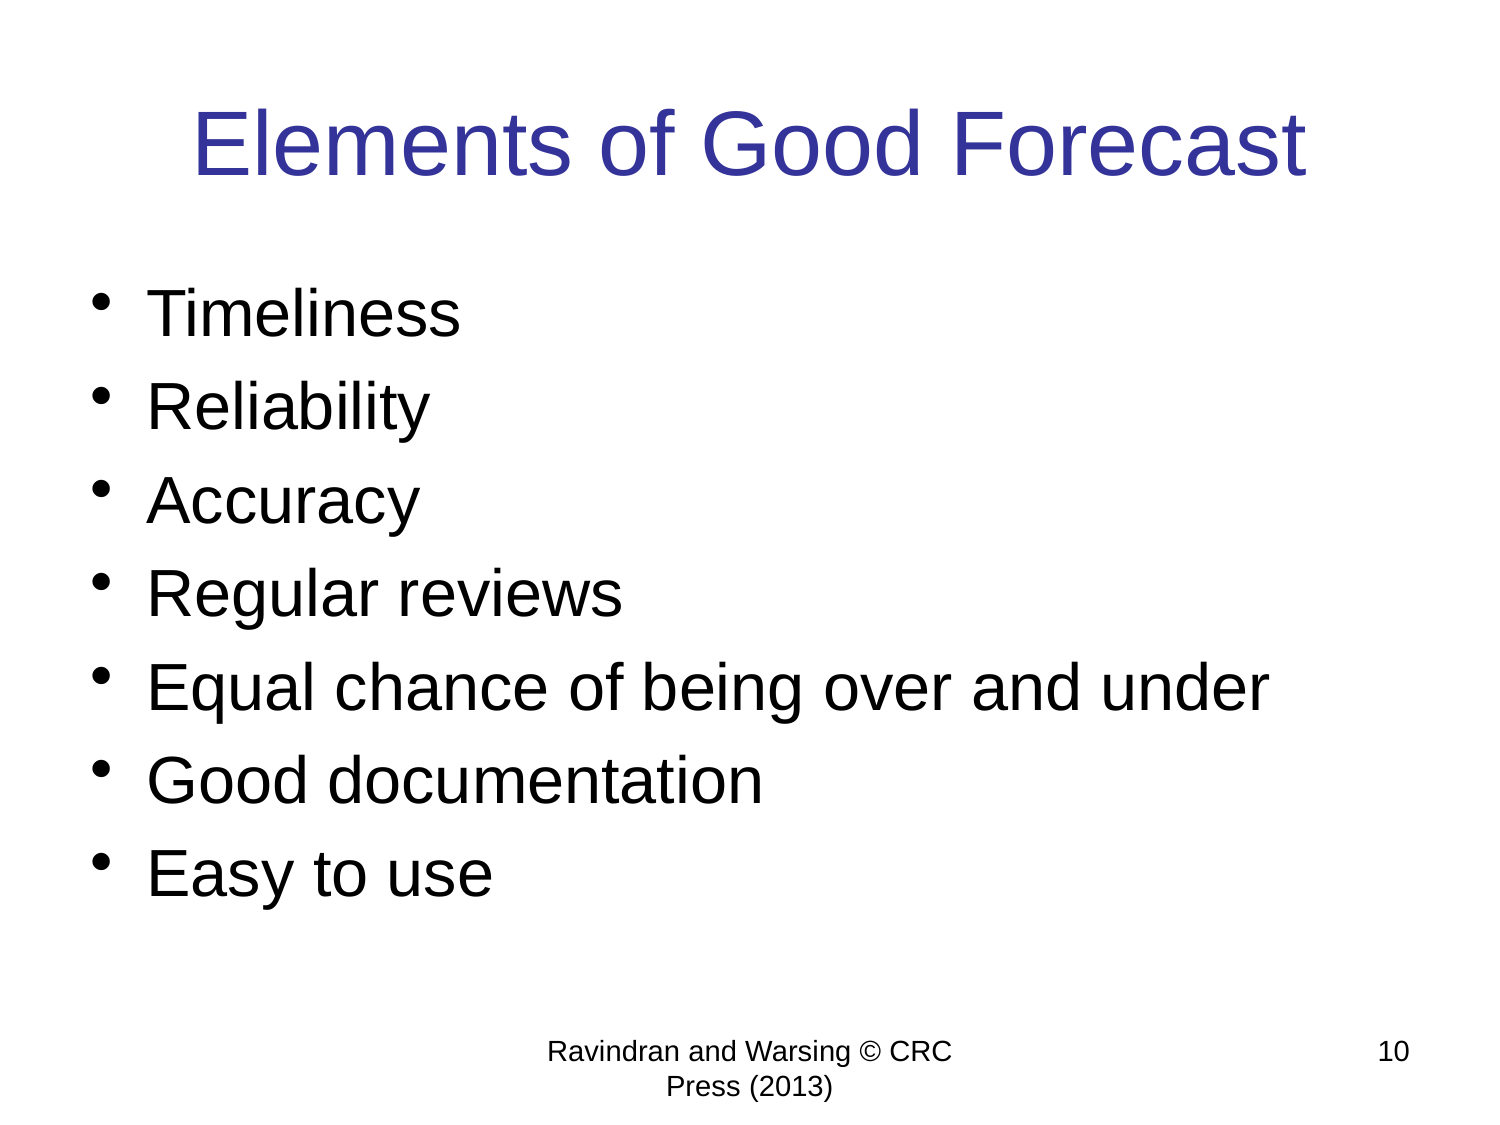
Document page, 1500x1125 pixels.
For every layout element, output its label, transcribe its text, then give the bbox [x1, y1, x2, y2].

title Elements of Good Forecast [74, 44, 1426, 233]
footer Ravindran and Warsing © CRC Press (2013) [512, 1024, 988, 1103]
list Timeliness Reliability Accuracy Regular reviews Equal chance of being over and under Good documentation Easy to use [74, 262, 1426, 1006]
slide_number 10 [1074, 1024, 1425, 1103]
